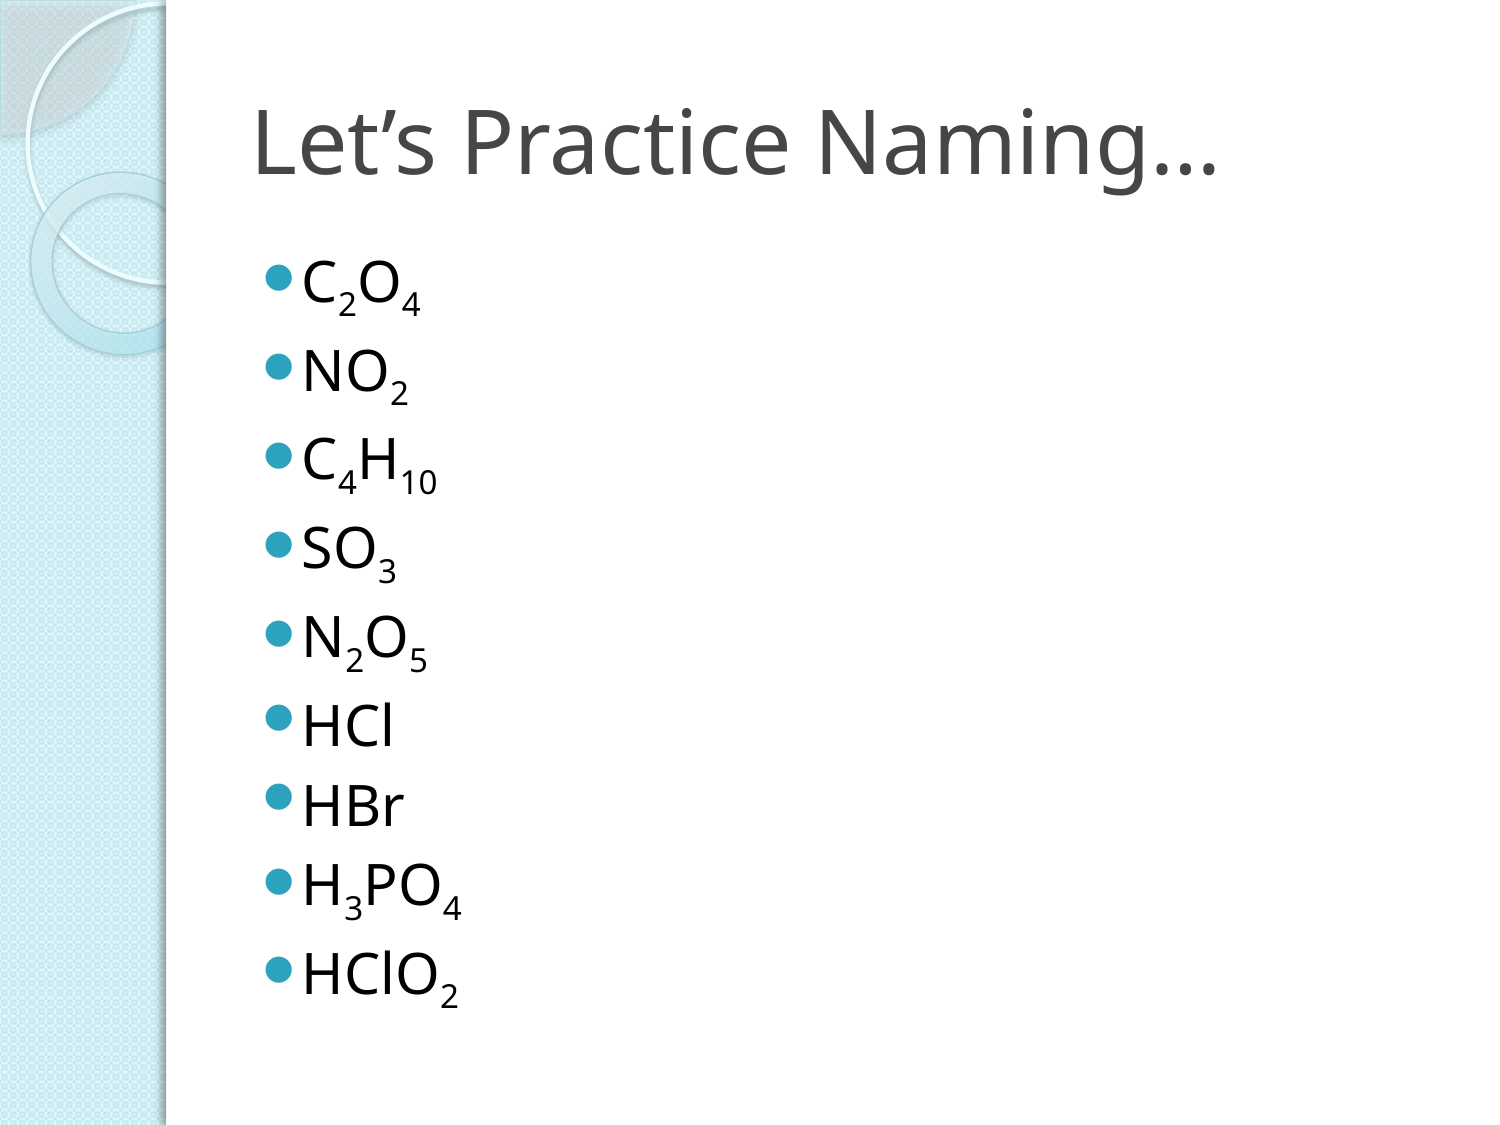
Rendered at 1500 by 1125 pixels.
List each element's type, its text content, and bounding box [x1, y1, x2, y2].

title Let’s Practice Naming… [235, 45, 1466, 233]
list C2O4 NO2 C4H10 SO3 N2O5 HCl HBr H3PO4 HClO2 [235, 237, 1466, 1025]
